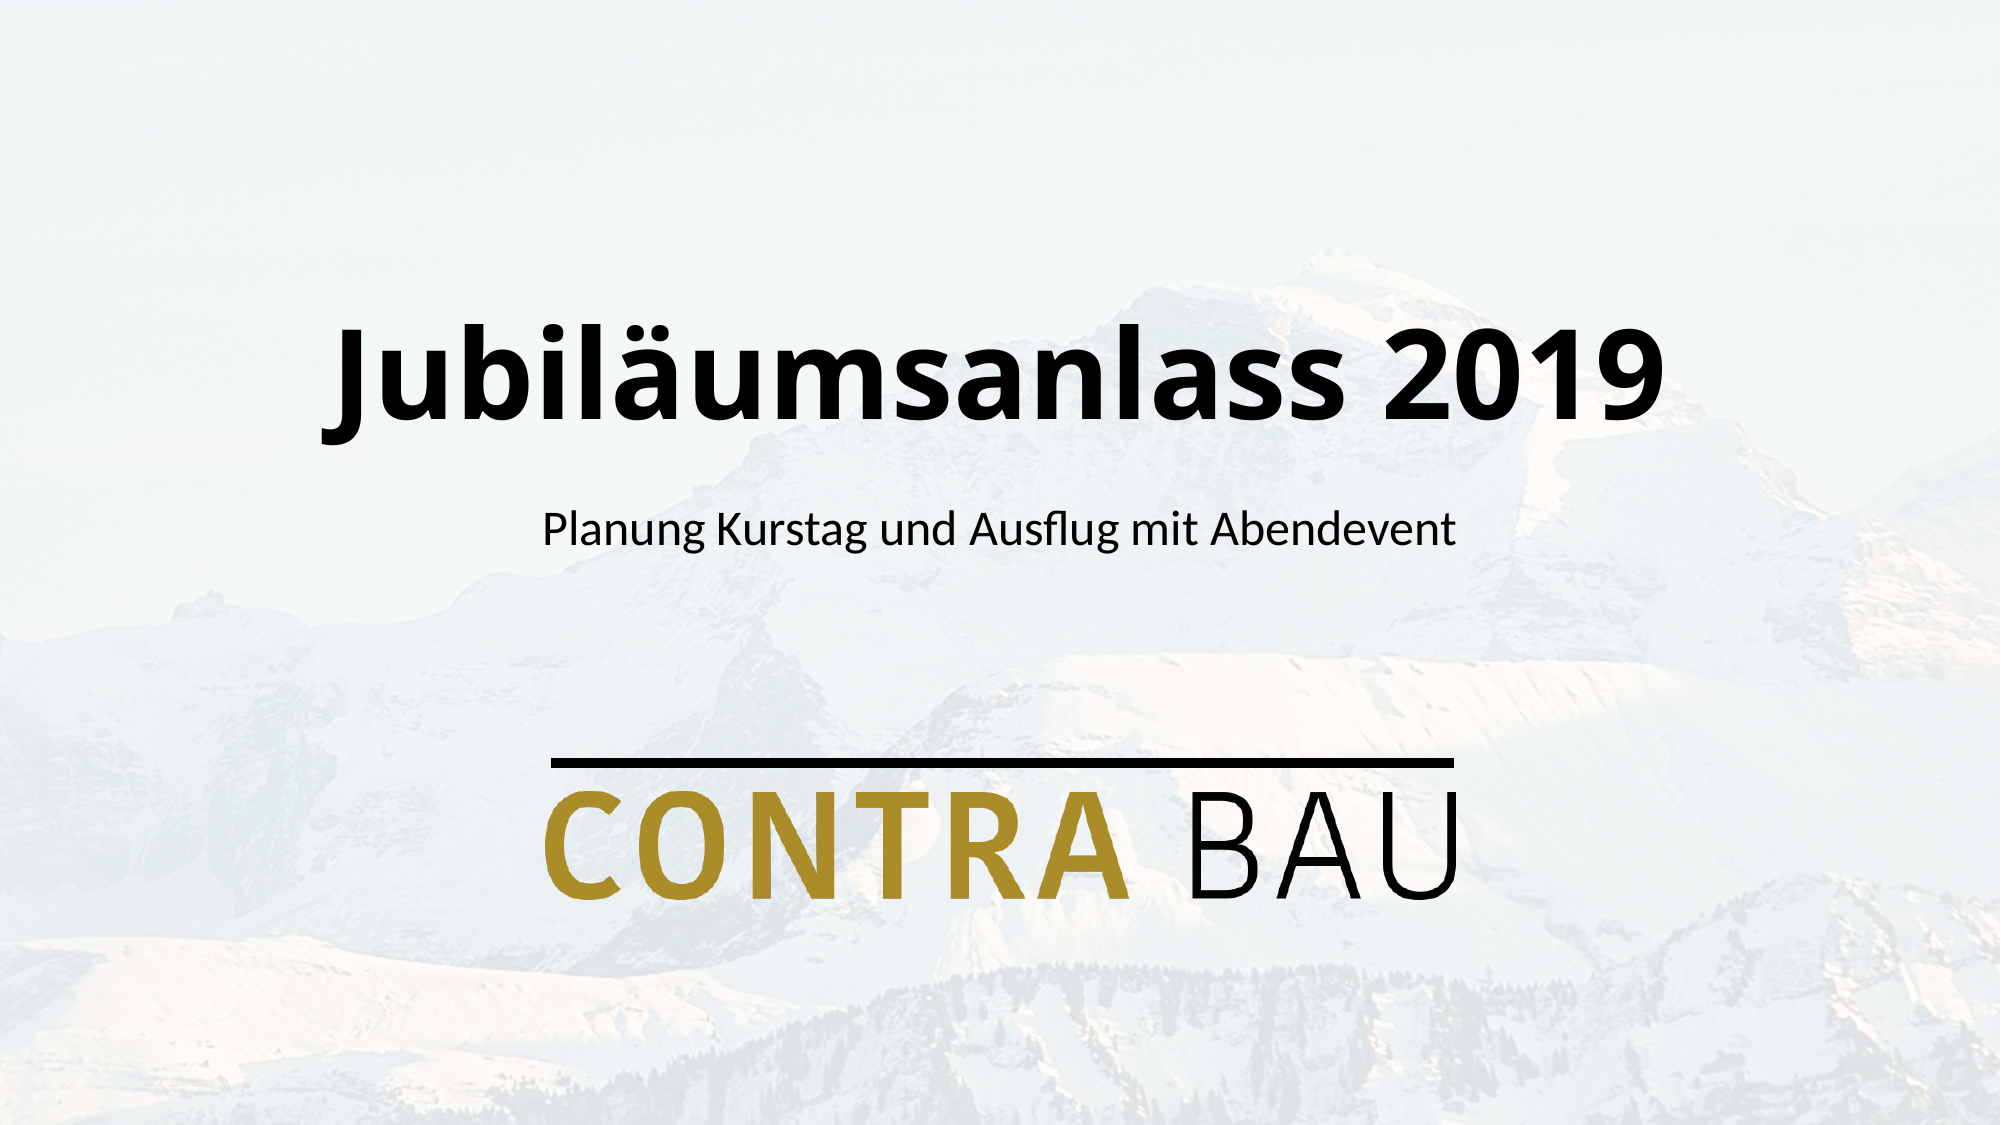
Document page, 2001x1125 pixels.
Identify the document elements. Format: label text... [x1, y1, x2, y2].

picture [506, 696, 1496, 994]
title Jubiläumsanlass 2019 [249, 62, 1750, 454]
subtitle Planung Kurstag und Ausflug mit Abendevent [249, 494, 1750, 767]
